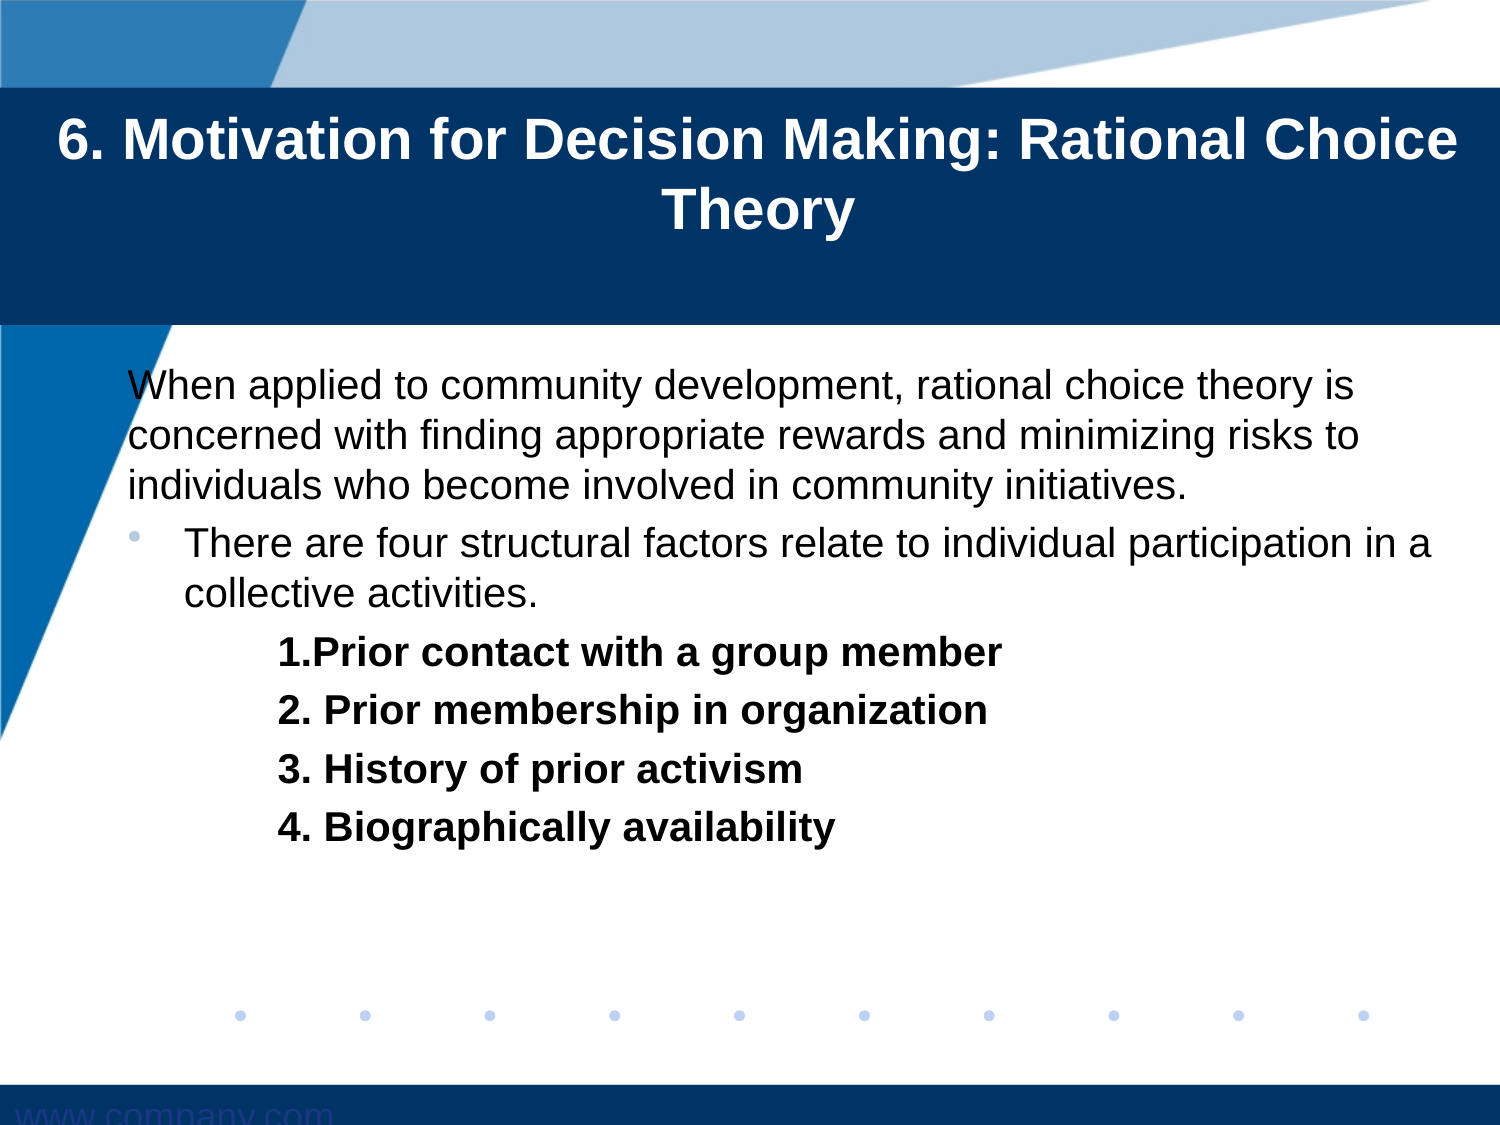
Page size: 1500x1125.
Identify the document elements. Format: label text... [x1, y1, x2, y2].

list When applied to community development, rational choice theory is concerned with finding appropriate rewards and minimizing risks to individuals who become involved in community initiatives. There are four structural factors relate to individual participation in a collective activities. 1.Prior contact with a group member 2. Prior membership in organization 3. History of prior activism 4. Biographically availability [112, 349, 1463, 1018]
title 6. Motivation for Decision Making: Rational Choice Theory [0, 87, 1500, 326]
picture [0, 0, 1500, 87]
picture [0, 326, 212, 842]
